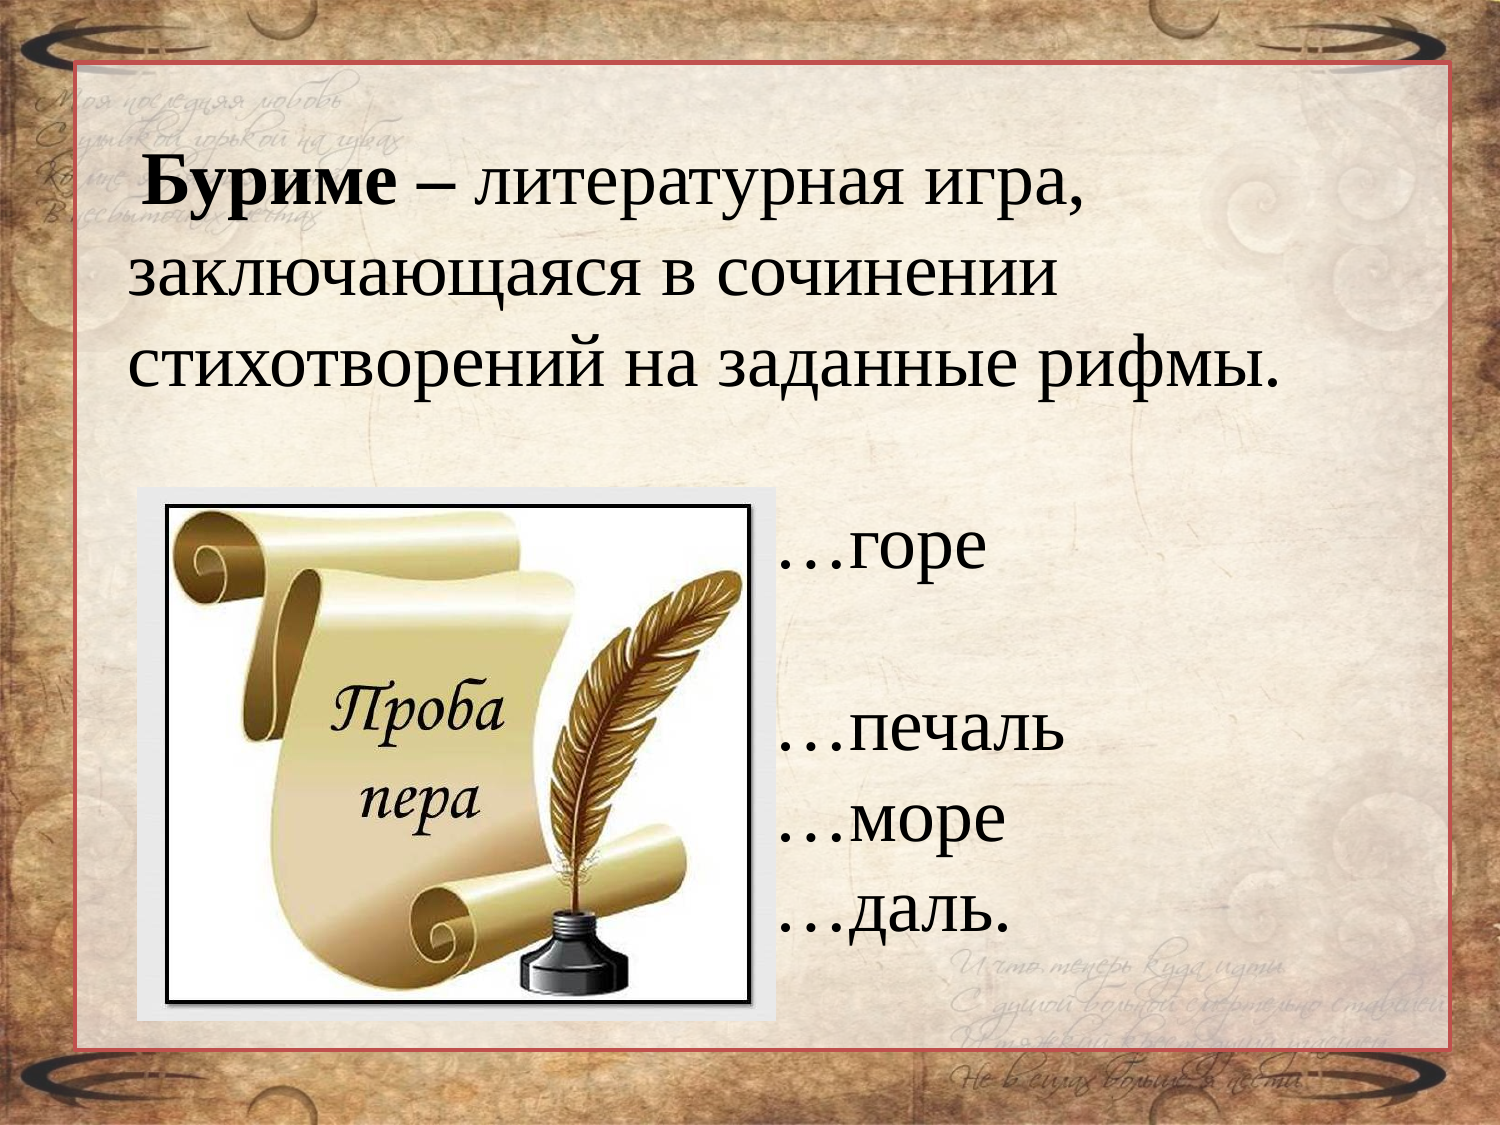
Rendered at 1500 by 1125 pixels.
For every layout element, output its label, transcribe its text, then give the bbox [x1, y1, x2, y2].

picture [137, 487, 776, 1022]
title Буриме – литературная игра, заключающаяся в сочинении стихотворений на заданные рифмы. …горе …печаль …море …даль. [73, 60, 1452, 1052]
